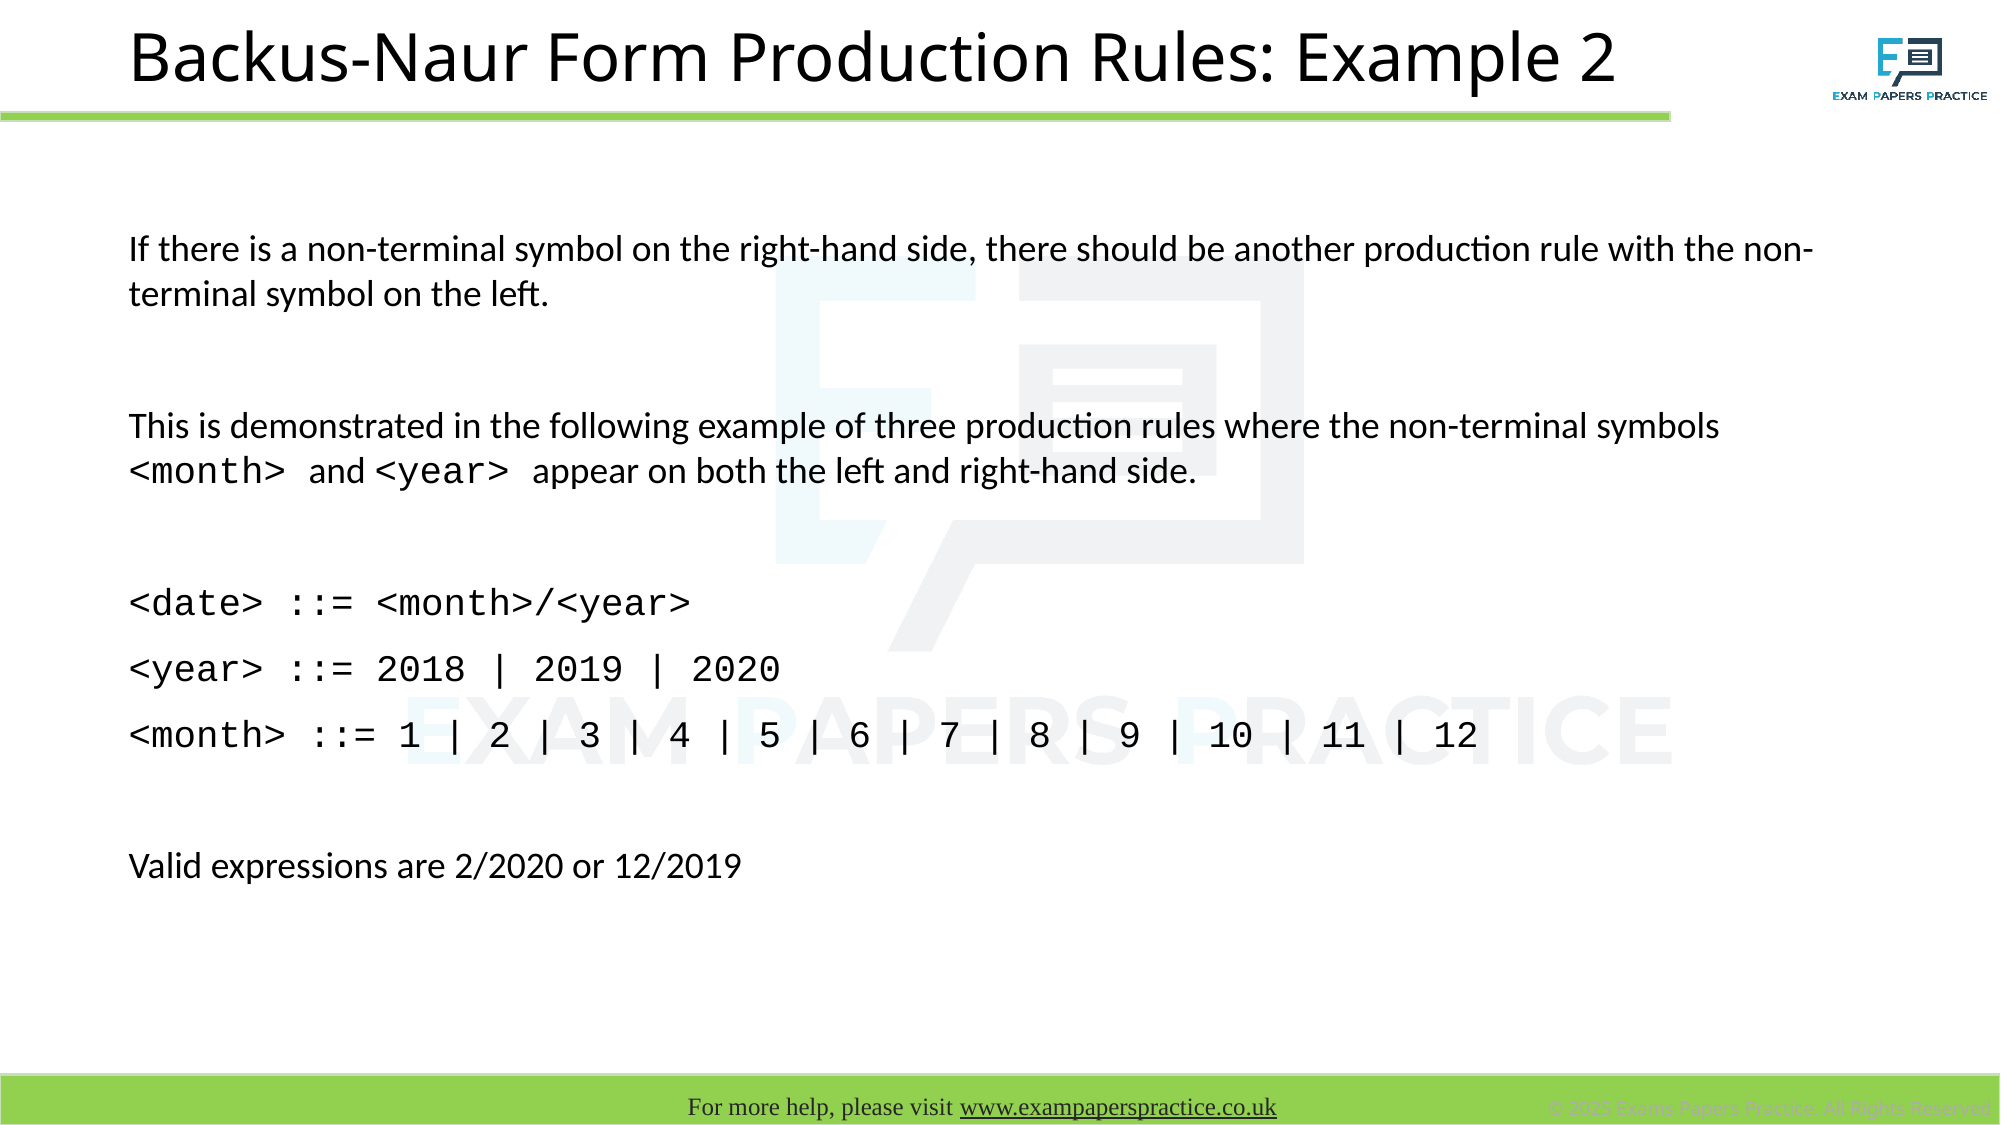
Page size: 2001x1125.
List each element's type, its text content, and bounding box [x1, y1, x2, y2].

title Backus-Naur Form Production Rules: Example 2 [113, 0, 1892, 121]
list If there is a non-terminal symbol on the right-hand side, there should be another production rule with the non-terminal symbol on the left. This is demonstrated in the following example of three production rules where the non-terminal symbols <month> and <year> appear on both the left and right-hand side. <date> ::= <month>/<year> <year> ::= 2018 | 2019 | 2020 <month> ::= 1 | 2 | 3 | 4 | 5 | 6 | 7 | 8 | 9 | 10 | 11 | 12 Valid expressions are 2/2020 or 12/2019 [113, 216, 1839, 983]
